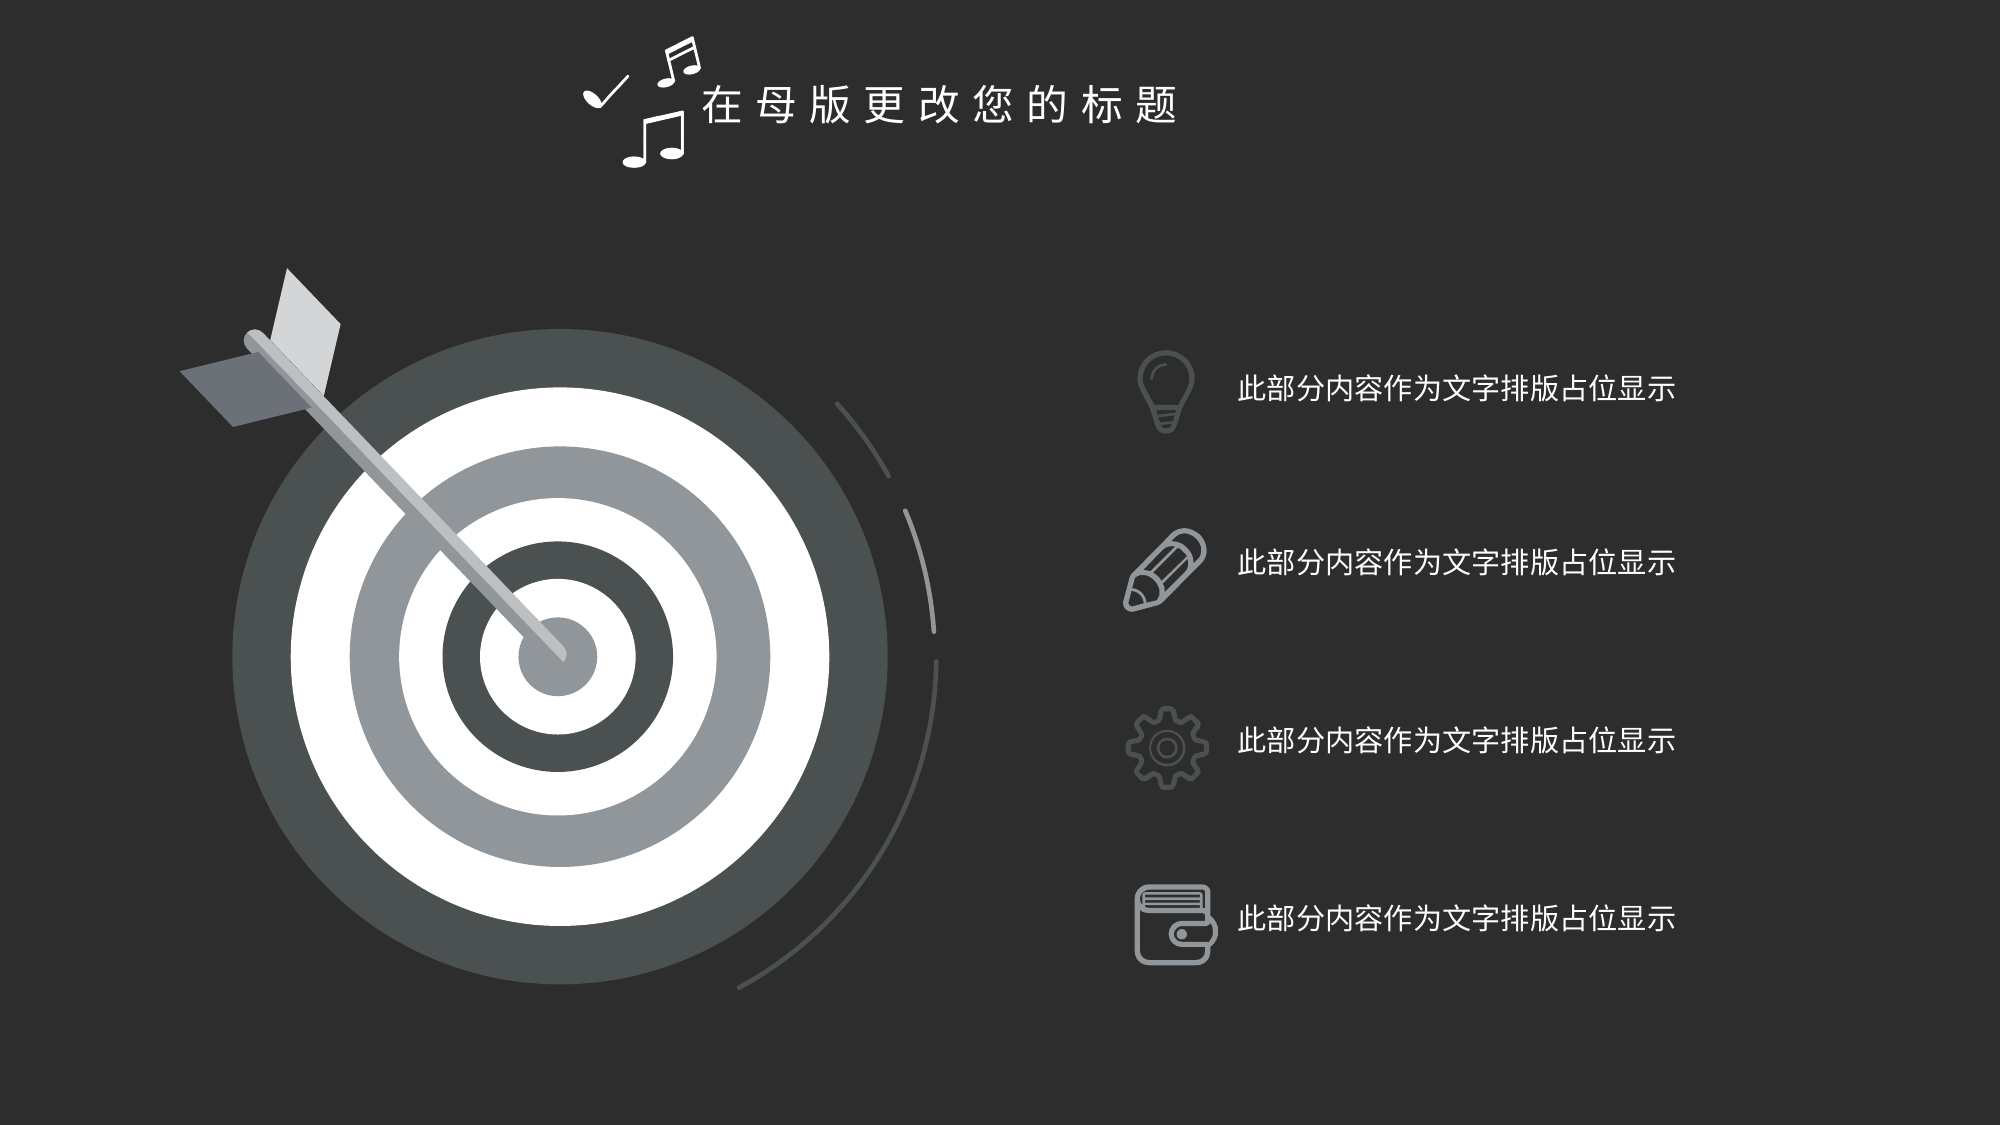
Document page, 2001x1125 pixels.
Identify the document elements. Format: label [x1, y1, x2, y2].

picture [583, 36, 701, 168]
text_box [182, 253, 1818, 1034]
